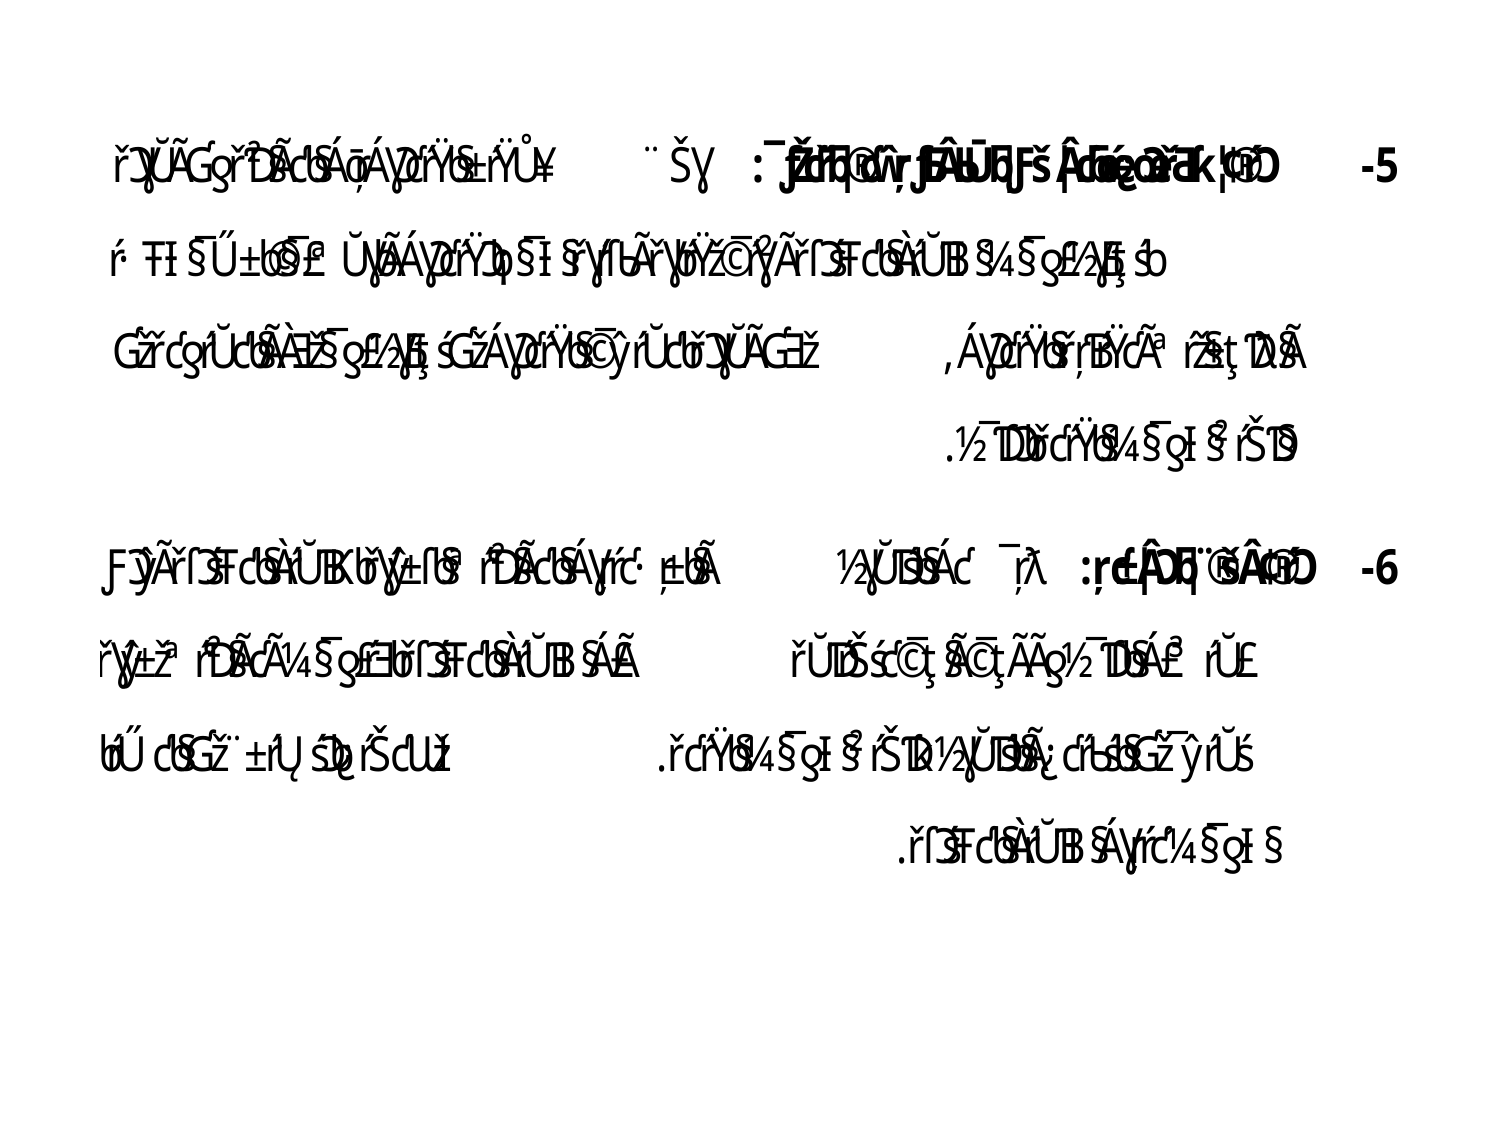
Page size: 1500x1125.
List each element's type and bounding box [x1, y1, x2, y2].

picture [100, 125, 1400, 929]
